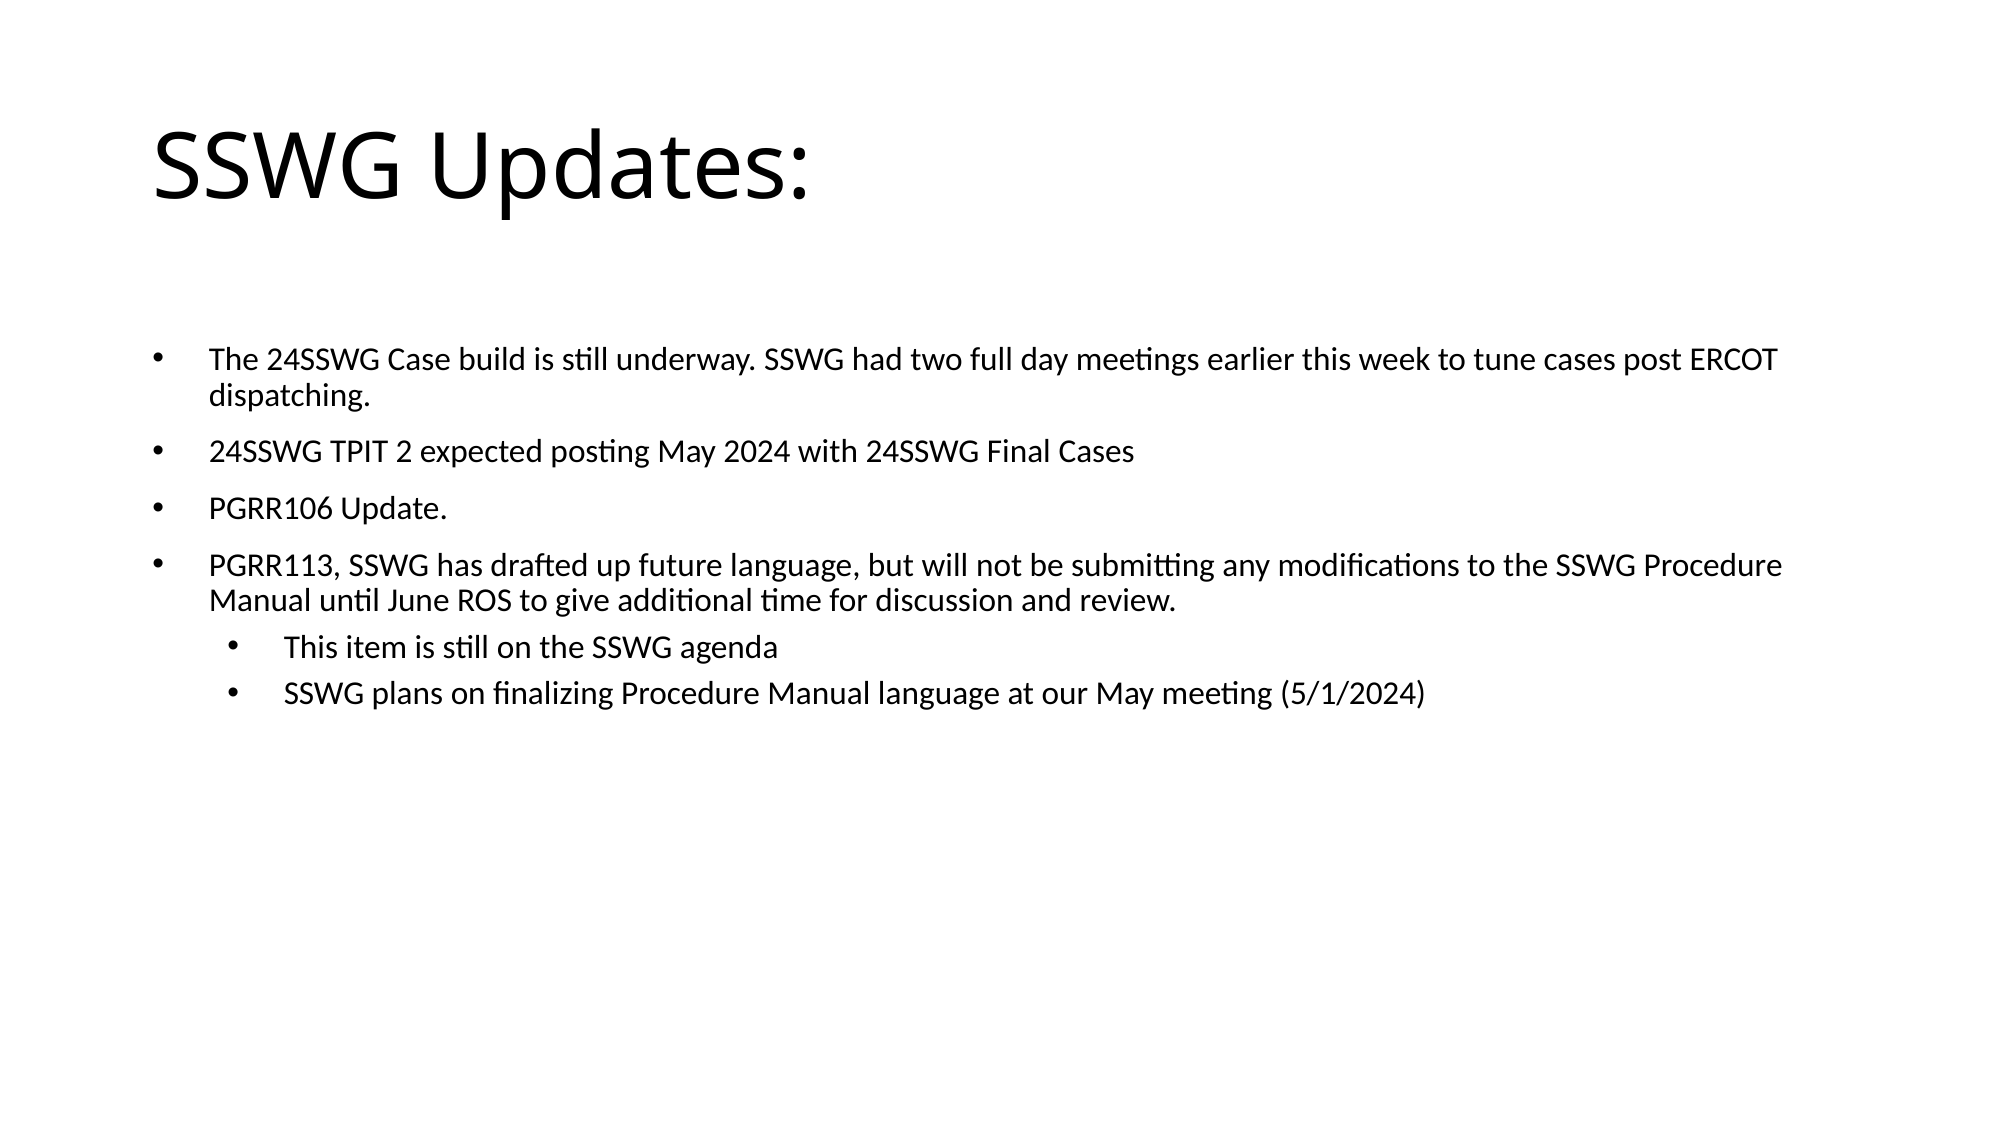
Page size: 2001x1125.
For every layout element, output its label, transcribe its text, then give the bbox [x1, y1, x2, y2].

list The 24SSWG Case build is still underway. SSWG had two full day meetings earlier this week to tune cases post ERCOT dispatching. 24SSWG TPIT 2 expected posting May 2024 with 24SSWG Final Cases PGRR106 Update. PGRR113, SSWG has drafted up future language, but will not be submitting any modifications to the SSWG Procedure Manual until June ROS to give additional time for discussion and review. This item is still on the SSWG agenda SSWG plans on finalizing Procedure Manual language at our May meeting (5/1/2024) [137, 277, 1863, 992]
title SSWG Updates: [137, 59, 1863, 277]
